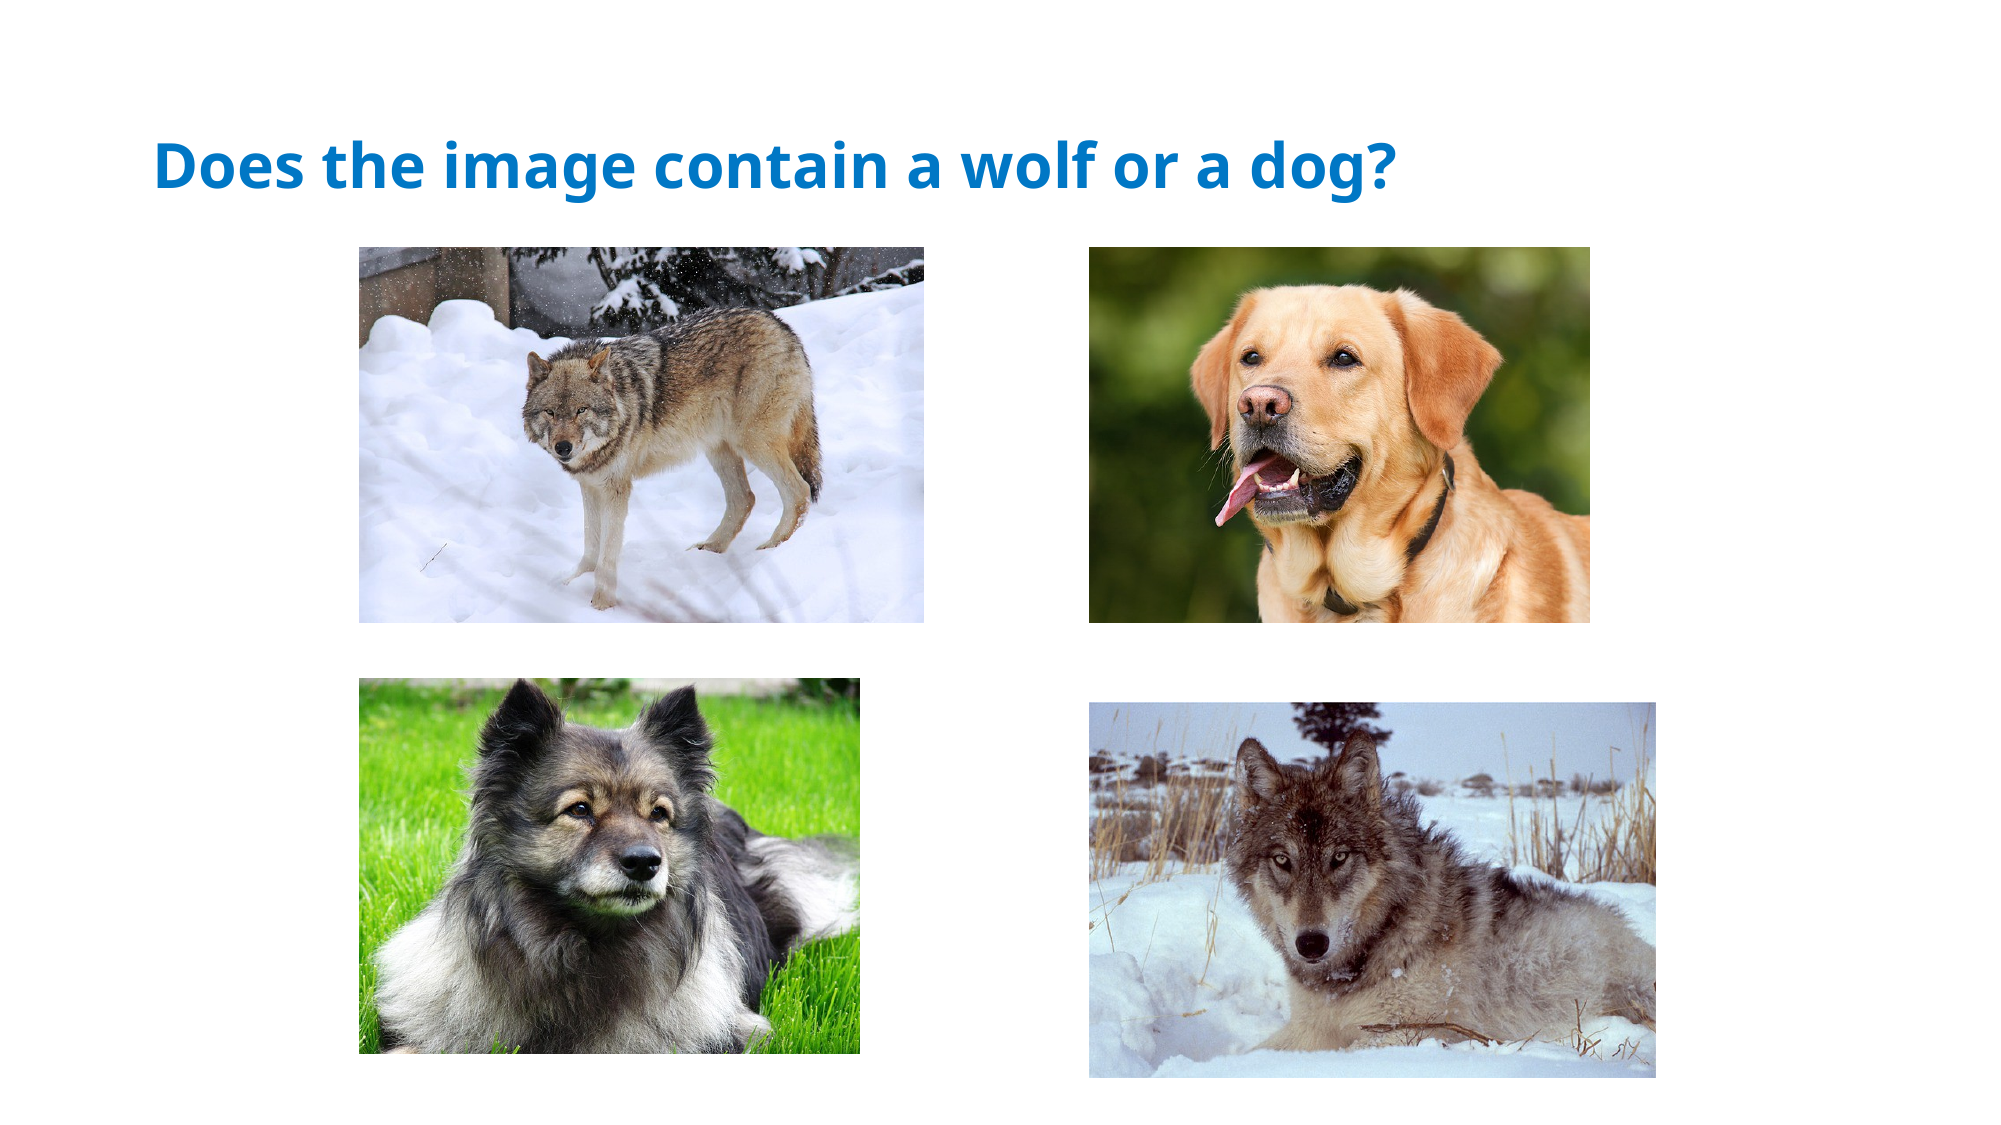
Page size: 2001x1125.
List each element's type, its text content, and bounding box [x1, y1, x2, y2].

picture [359, 247, 924, 623]
picture [359, 678, 860, 1054]
picture [1089, 702, 1656, 1078]
picture [1089, 247, 1590, 623]
title Does the image contain a wolf or a dog? [137, 59, 1863, 278]
